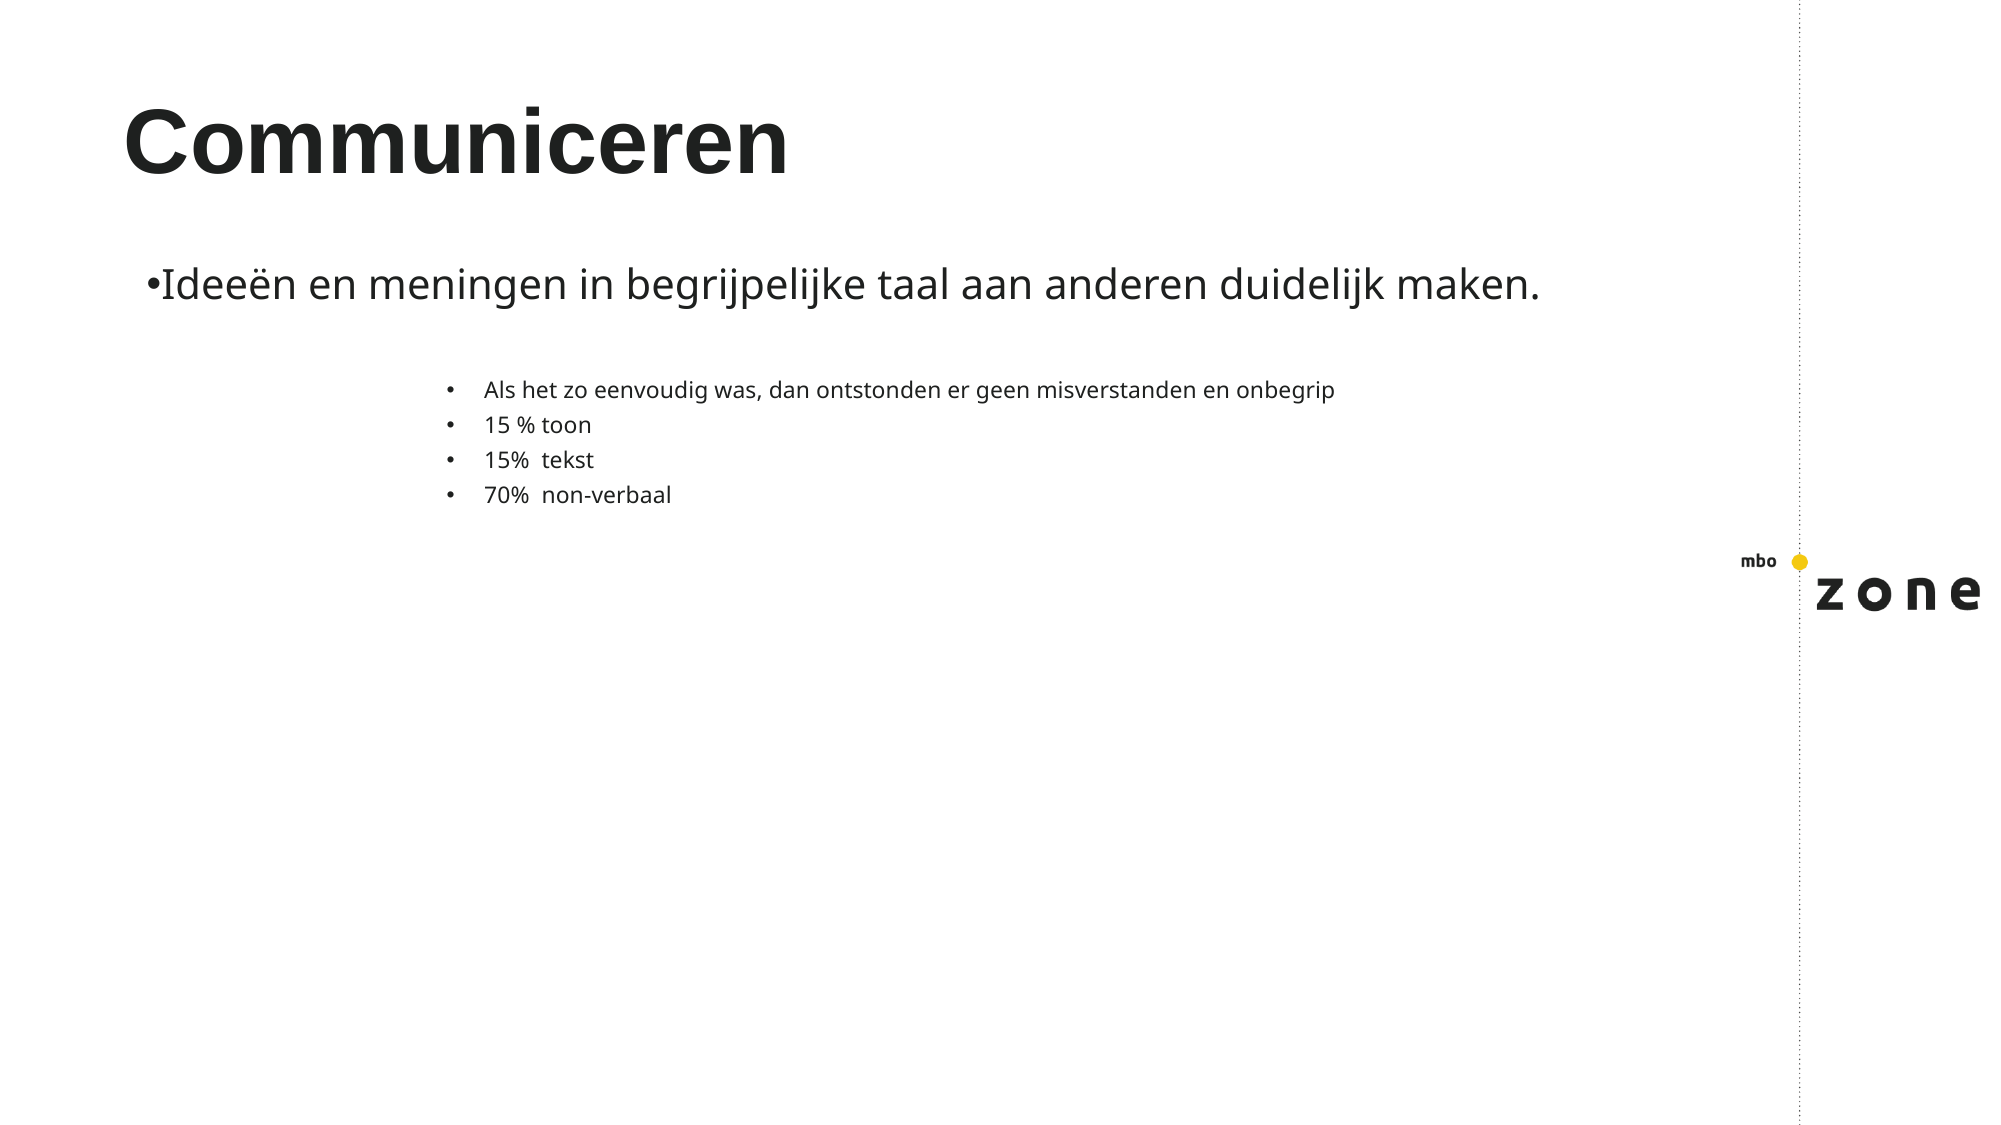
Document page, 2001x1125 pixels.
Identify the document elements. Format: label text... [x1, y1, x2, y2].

list Ideeën en meningen in begrijpelijke taal aan anderen duidelijk maken. Als het zo eenvoudig was, dan ontstonden er geen misverstanden en onbegrip 15 % toon 15% tekst 70% non-verbaal [146, 258, 1713, 1010]
title Communiceren [124, 94, 934, 213]
picture [1596, 0, 2001, 1125]
